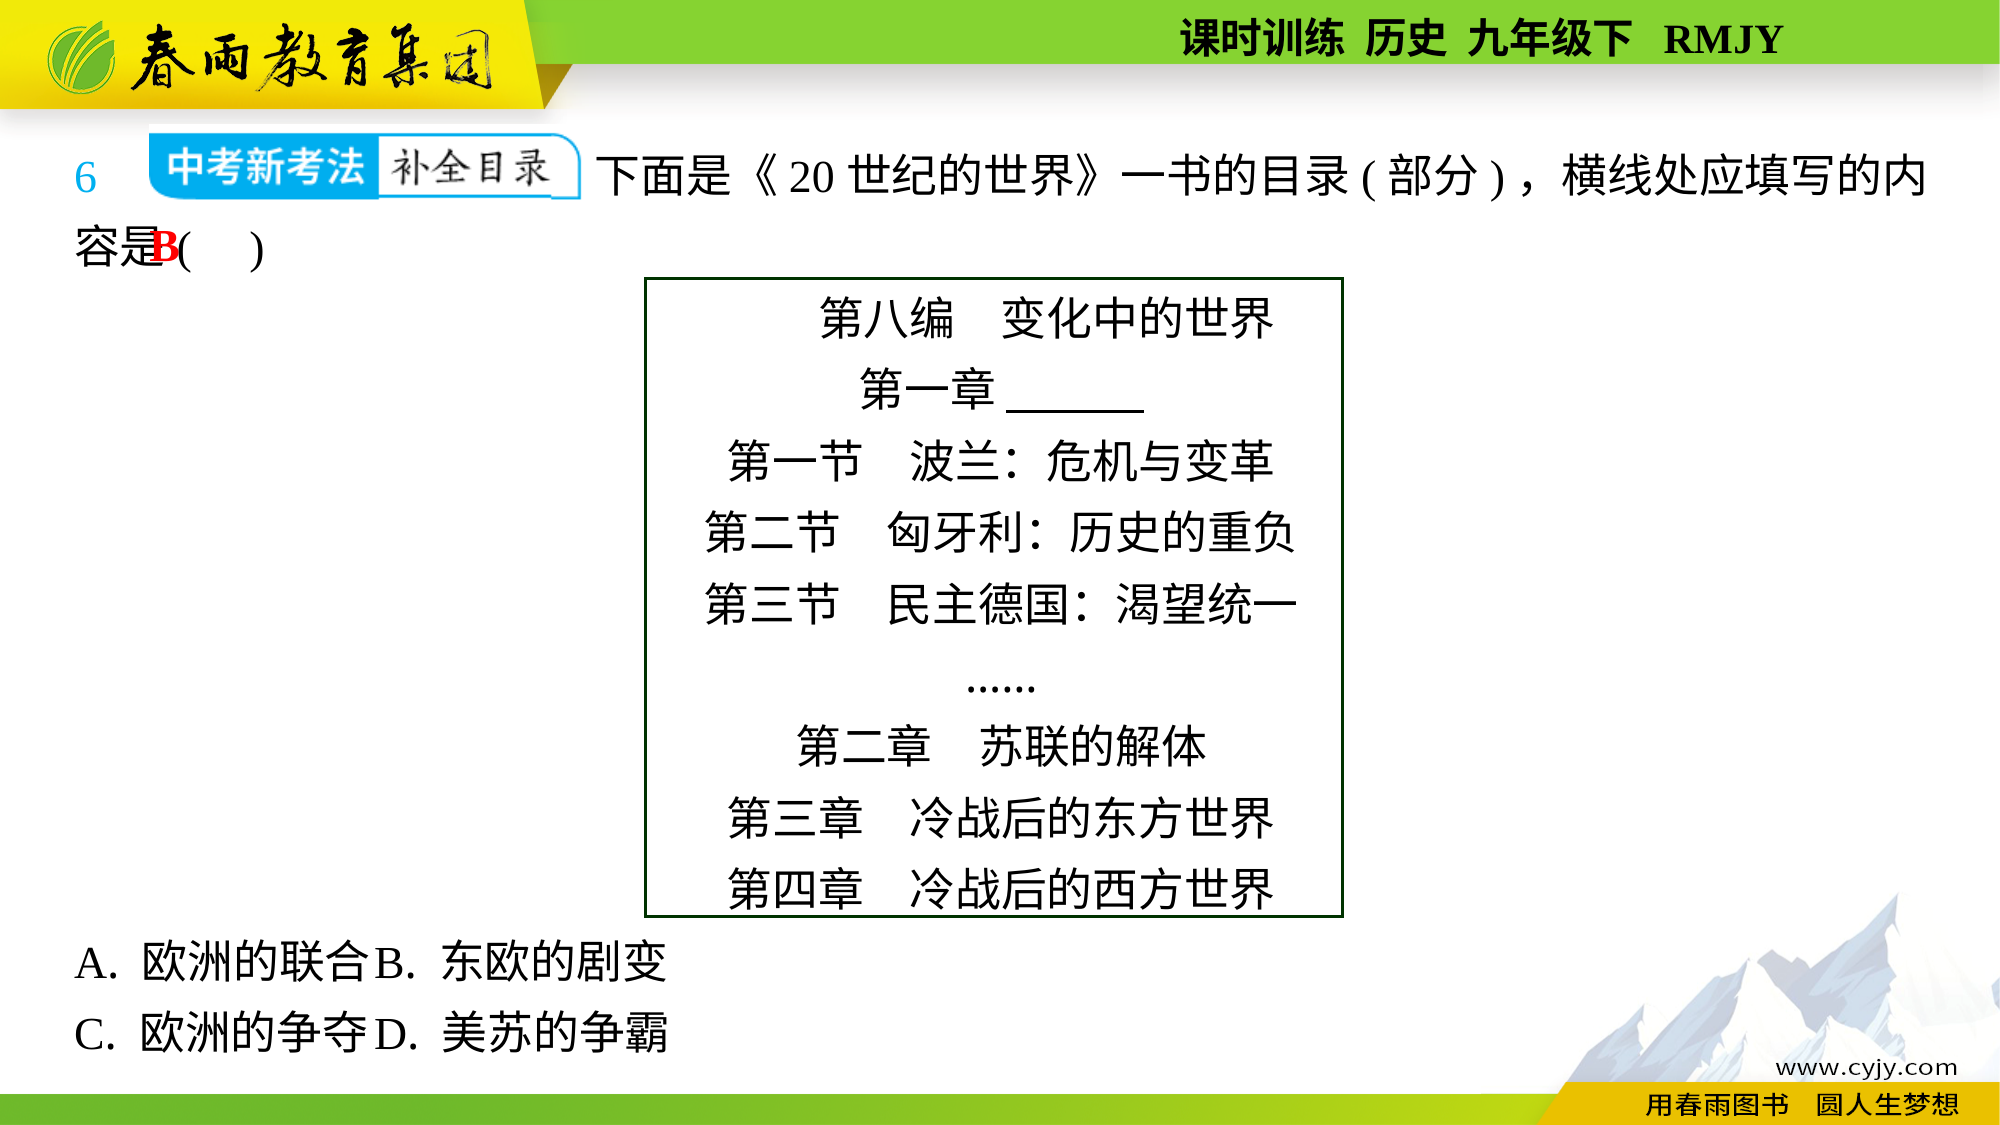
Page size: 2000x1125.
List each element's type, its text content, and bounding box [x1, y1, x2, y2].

picture [0, 0, 2000, 1125]
list 6 下面是《20世纪的世界》一书的目录(部分)，横线处应填写的内容是( ) 第八编 变化中的世界 第一章 第一节 波兰：危机与变革 第二节 匈牙利：历史的重负 第三节 民主德国：渴望统一 …… 第二章 苏联的解体 第三章 冷战后的东方世界 第四章 冷战后的西方世界 A. 欧洲的联合 B. 东欧的剧变 C. 欧洲的争夺 D. 美苏的争霸 [59, 122, 1944, 1069]
text_box B [134, 207, 195, 278]
text_box [645, 278, 1343, 917]
